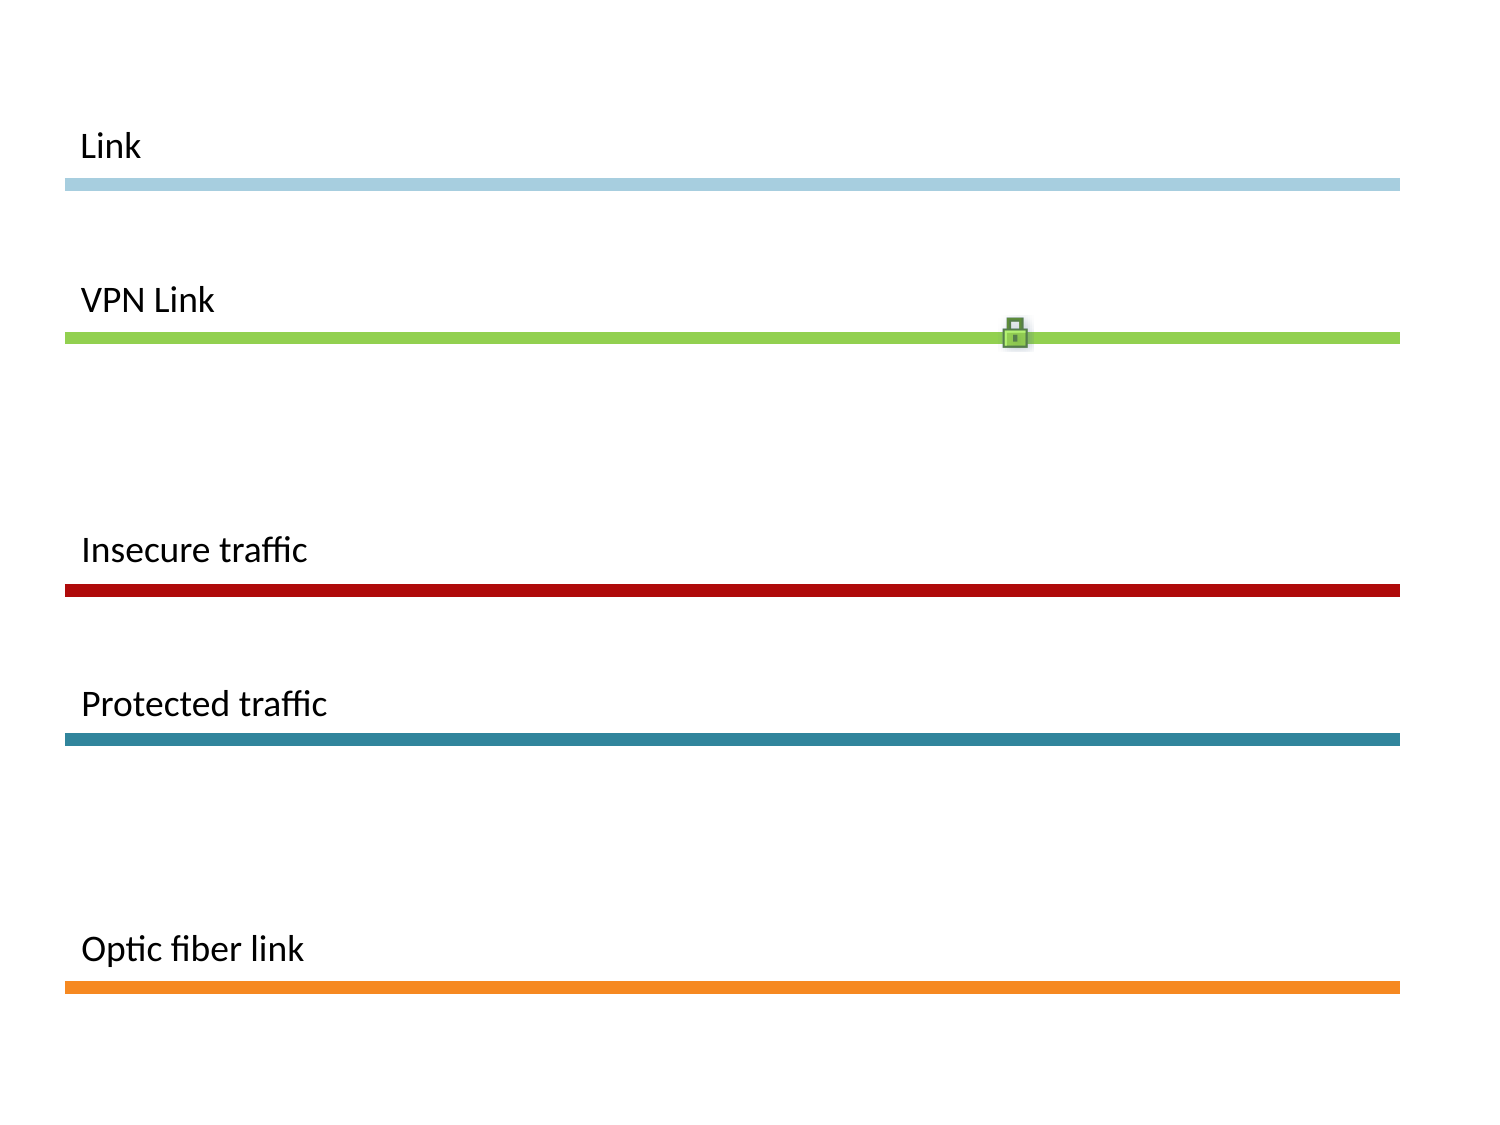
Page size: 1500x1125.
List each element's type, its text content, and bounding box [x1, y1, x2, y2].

text_box Insecure traffic [66, 517, 323, 578]
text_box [64, 315, 1400, 352]
text_box Link [65, 113, 157, 174]
text_box Protected traffic [66, 671, 343, 732]
text_box VPN Link [66, 267, 230, 314]
text_box Optic fiber link [66, 916, 320, 977]
